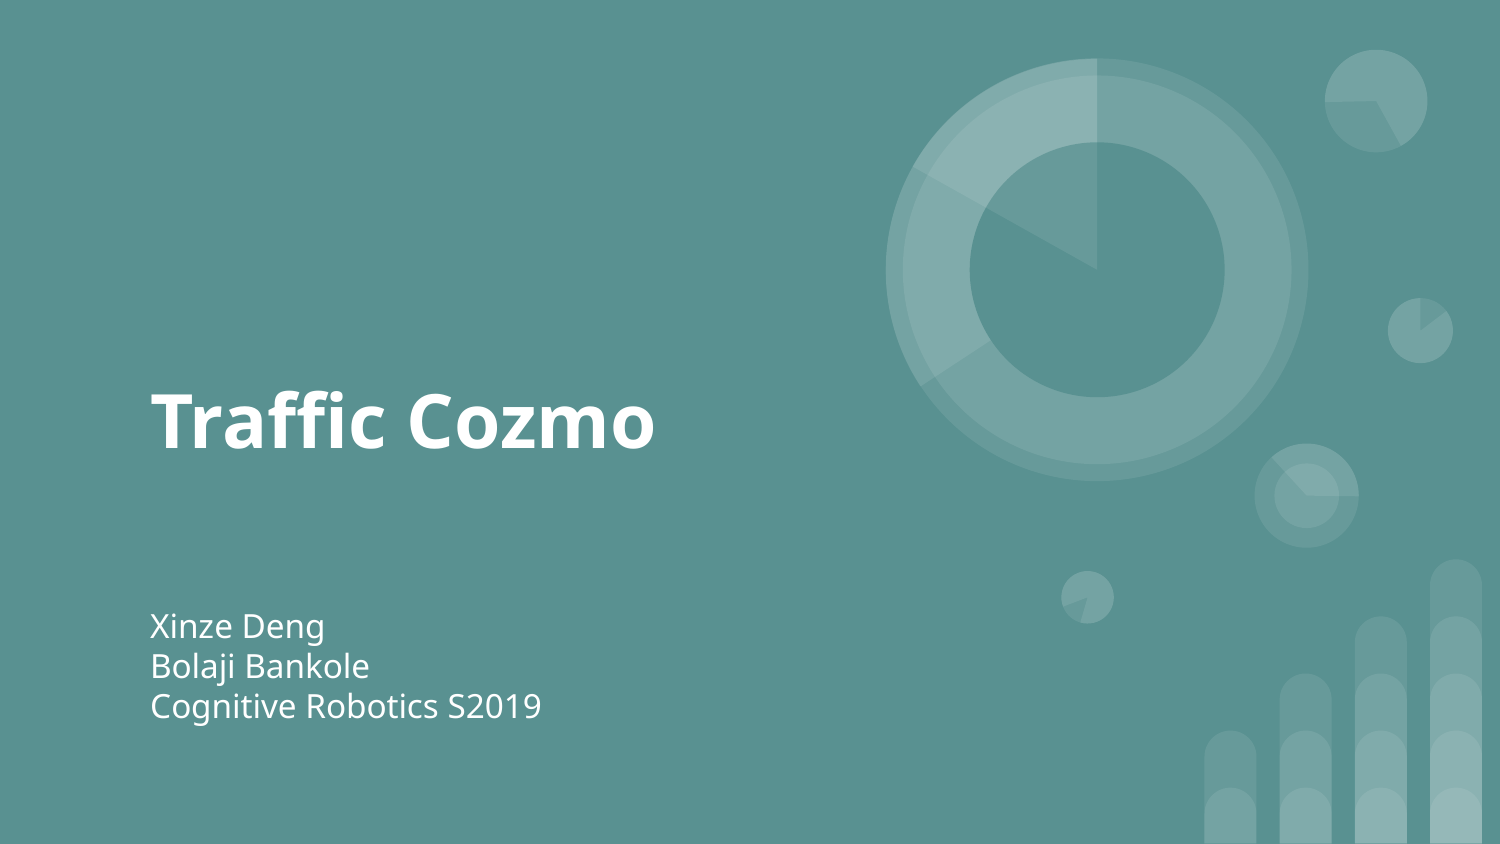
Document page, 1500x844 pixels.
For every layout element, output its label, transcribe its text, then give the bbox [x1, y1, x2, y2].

subtitle Xinze Deng Bolaji Bankole Cognitive Robotics S2019 [135, 589, 834, 704]
title Traffic Cozmo [135, 264, 834, 572]
